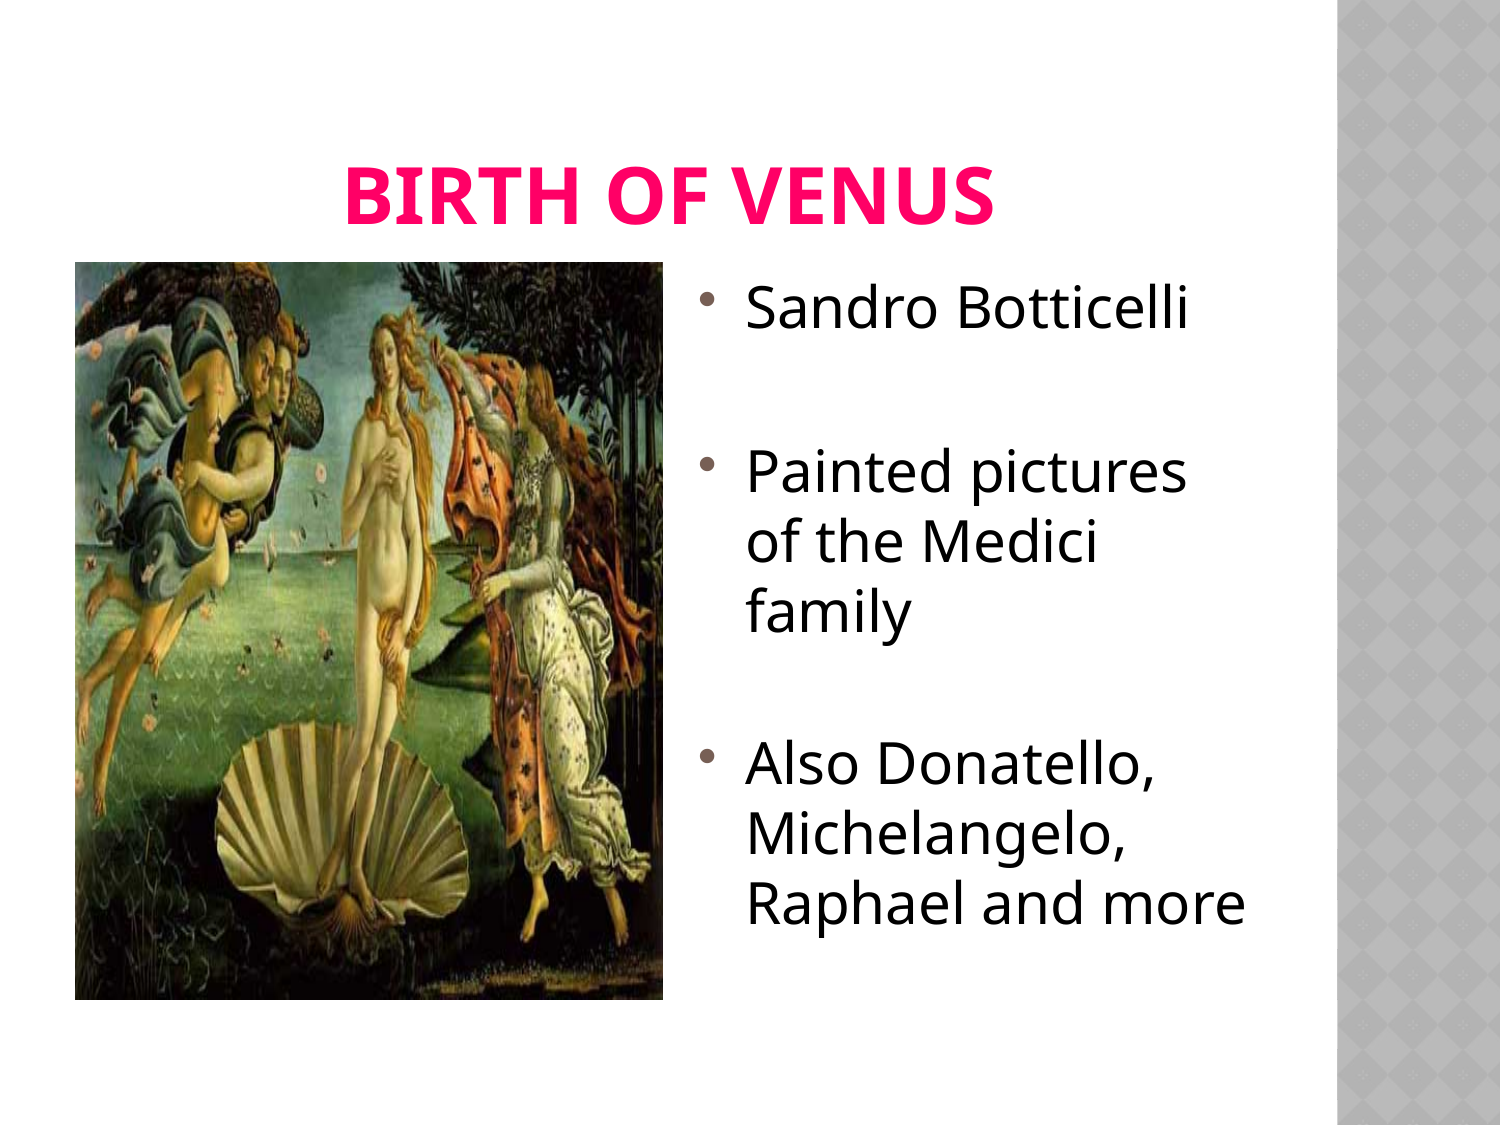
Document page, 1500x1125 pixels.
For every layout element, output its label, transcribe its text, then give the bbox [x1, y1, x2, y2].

title Birth of Venus [75, 52, 1263, 240]
picture [74, 261, 663, 1001]
list Sandro Botticelli Painted pictures of the Medici family Also Donatello, Michelangelo, Raphael and more [685, 262, 1263, 1005]
